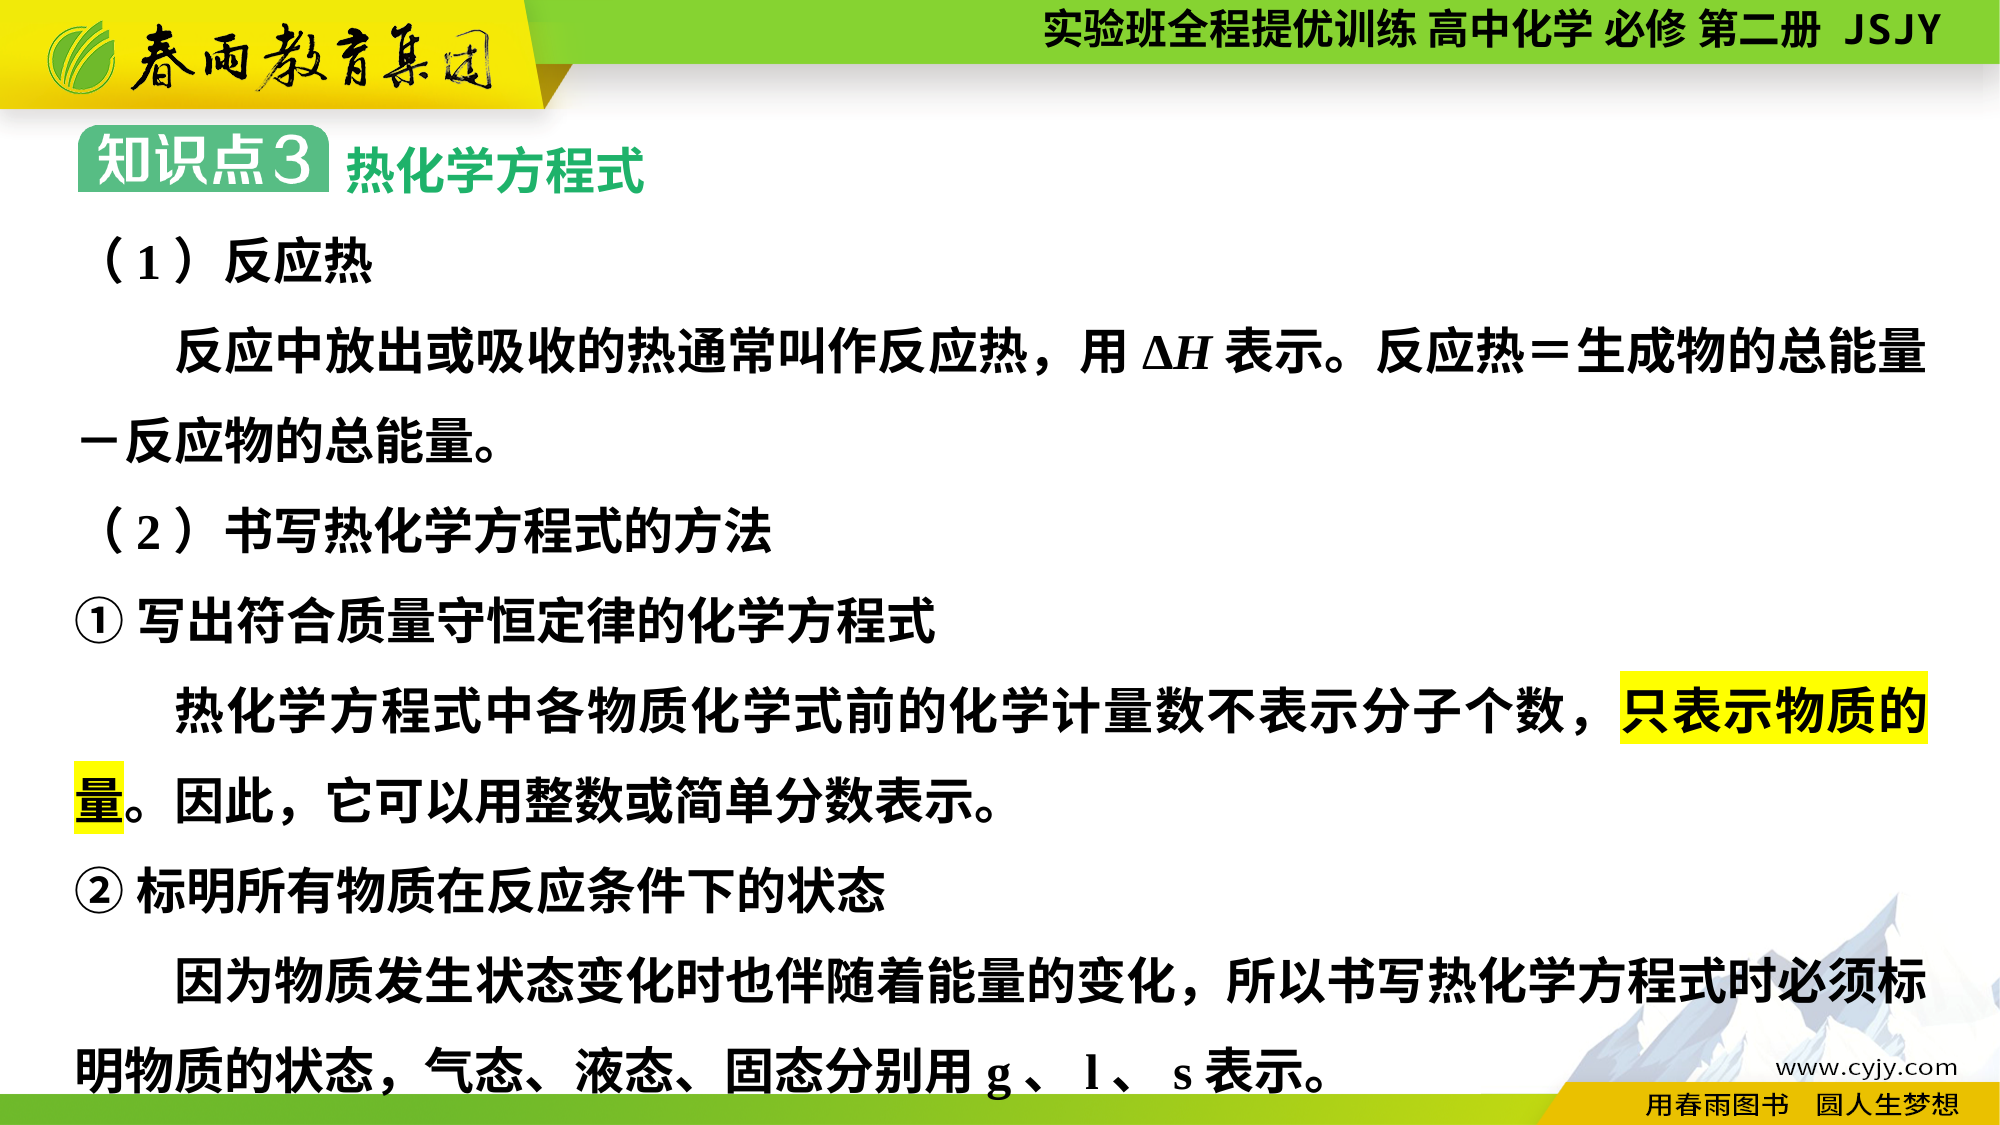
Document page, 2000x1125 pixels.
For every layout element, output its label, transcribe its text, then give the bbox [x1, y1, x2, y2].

picture [0, 0, 2000, 1125]
list 热化学方程式 （1）反应热 反应中放出或吸收的热通常叫作反应热，用ΔH表示。反应热＝生成物的总能量－反应物的总能量。 （2）书写热化学方程式的方法 ①写出符合质量守恒定律的化学方程式 热化学方程式中各物质化学式前的化学计量数不表示分子个数，只表示物质的量。因此，它可以用整数或简单分数表示。 ②标明所有物质在反应条件下的状态 因为物质发生状态变化时也伴随着能量的变化，所以书写热化学方程式时必须标明物质的状态，气态、液态、固态分别用g、l、s表示。 [59, 101, 1944, 1117]
